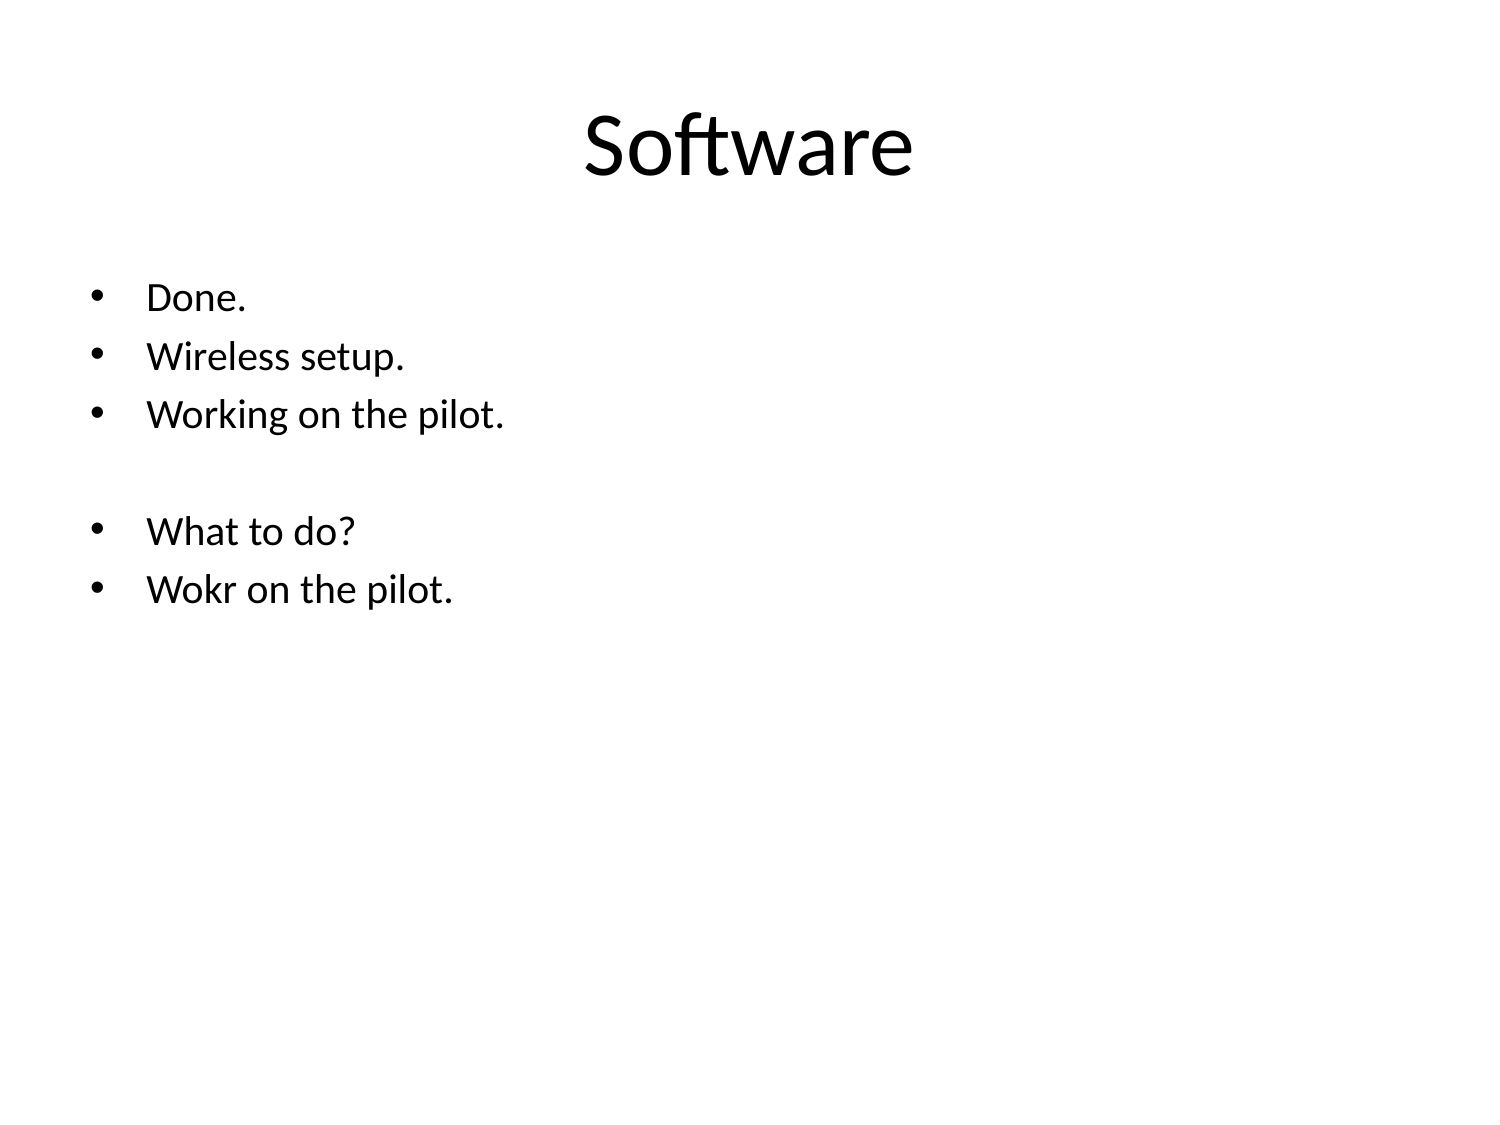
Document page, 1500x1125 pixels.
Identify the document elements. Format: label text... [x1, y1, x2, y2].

title Software [75, 45, 1425, 233]
list Done. Wireless setup. Working on the pilot. What to do? Wokr on the pilot. [75, 262, 1425, 1005]
